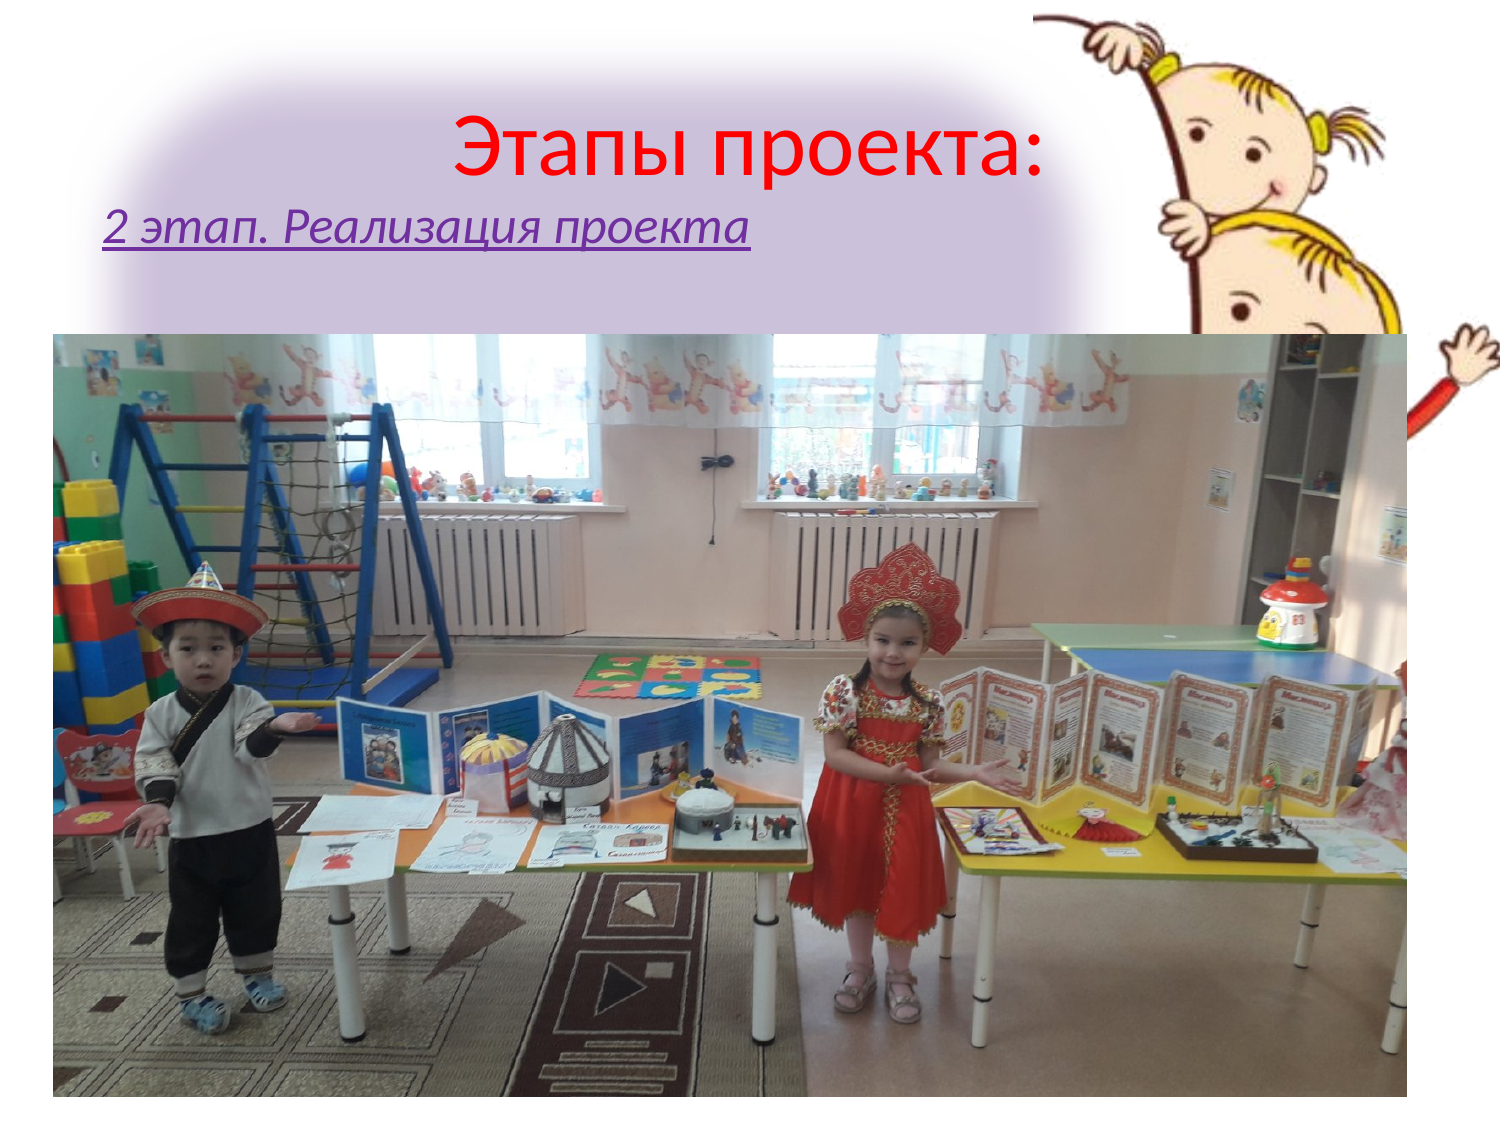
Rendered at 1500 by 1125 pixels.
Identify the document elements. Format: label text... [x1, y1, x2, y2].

title Этапы проекта: [75, 45, 1425, 233]
list 2 этап. Реализация проекта [75, 184, 1317, 332]
picture [52, 0, 1500, 1097]
